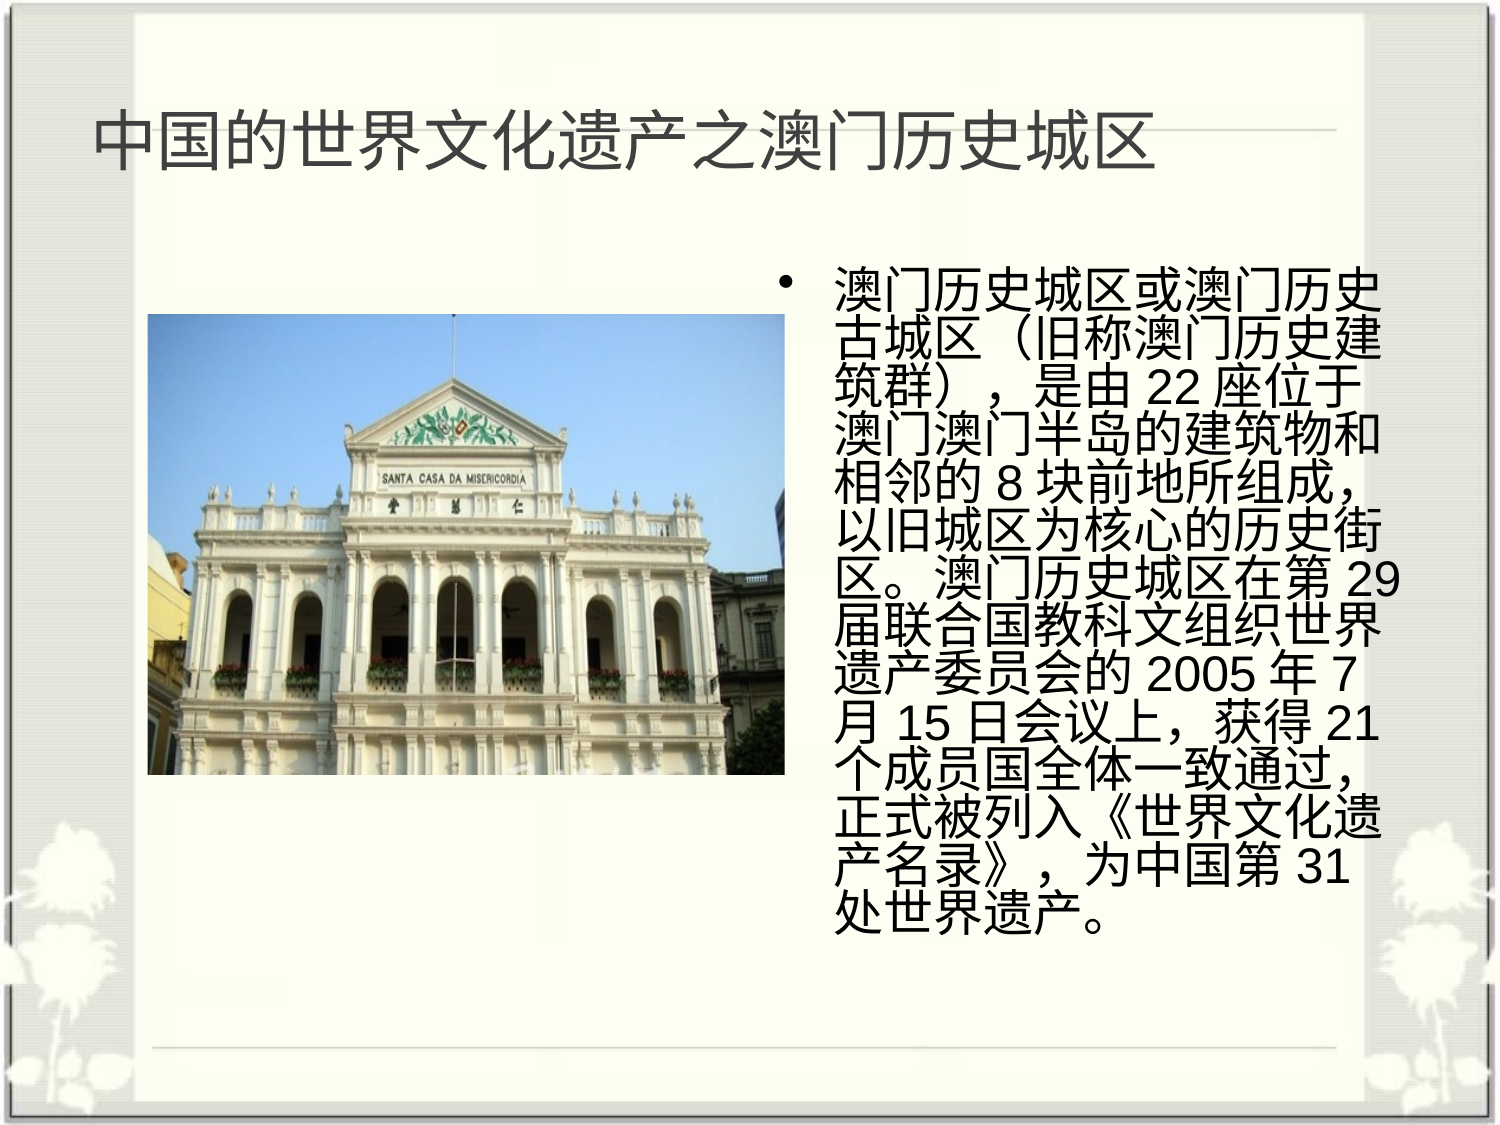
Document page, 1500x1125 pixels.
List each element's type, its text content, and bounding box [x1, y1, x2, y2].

list 澳门历史城区或澳门历史古城区（旧称澳门历史建筑群），是由22座位于澳门澳门半岛的建筑物和相邻的8块前地所组成，以旧城区为核心的历史街区。澳门历史城区在第29届联合国教科文组织世界遗产委员会的2005年7月15日会议上，获得21个成员国全体一致通过，正式被列入《世界文化遗产名录》，为中国第31处世界遗产。 [762, 262, 1426, 1006]
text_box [147, 314, 785, 775]
title 中国的世界文化遗产之澳门历史城区 [74, 44, 1426, 233]
picture [0, 0, 1500, 1125]
